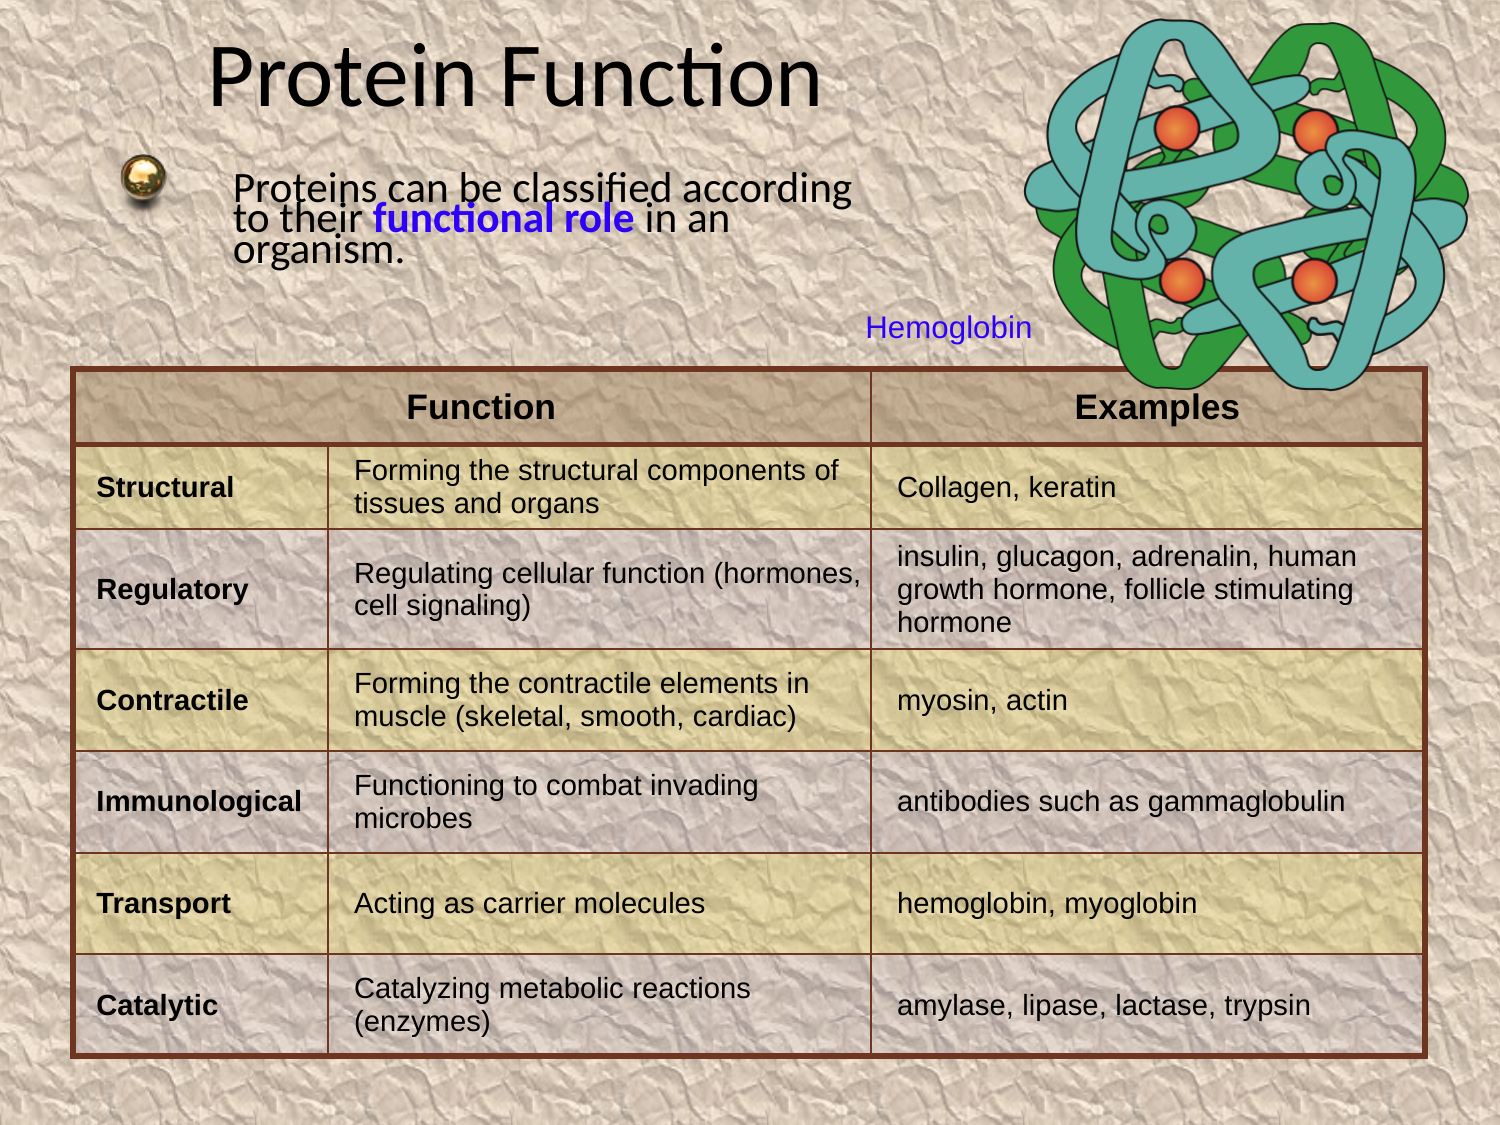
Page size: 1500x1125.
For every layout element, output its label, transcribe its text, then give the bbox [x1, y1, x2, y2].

table_cell Forming the contractile elements in muscle (skeletal, smooth, cardiac) [329, 650, 870, 750]
picture [120, 154, 167, 216]
list Proteins can be classified according to their functional role in an organism. [105, 172, 893, 280]
table_cell Acting as carrier molecules [329, 854, 870, 953]
table_cell antibodies such as gammaglobulin [872, 752, 1422, 852]
table_cell Immunological [76, 752, 327, 852]
picture [1003, 0, 1493, 415]
table_cell Catalyzing metabolic reactions (enzymes) [329, 955, 870, 1053]
title Protein Function [8, 0, 998, 132]
table_cell Contractile [76, 650, 327, 750]
table_cell Catalytic [76, 955, 327, 1053]
table_cell amylase, lipase, lactase, trypsin [872, 955, 1422, 1053]
table_header Examples [872, 372, 1422, 442]
table_cell Regulatory [76, 530, 327, 648]
table_cell hemoglobin, myoglobin [872, 854, 1422, 953]
text_box Hemoglobin [852, 307, 998, 346]
table_cell myosin, actin [872, 650, 1422, 750]
table_cell Regulating cellular function (hormones, cell signaling) [329, 530, 870, 648]
table_cell Forming the structural components of tissues and organs [329, 447, 870, 528]
table_header Function [76, 372, 870, 442]
table_cell Functioning to combat invading microbes [329, 752, 870, 852]
table_cell Transport [76, 854, 327, 953]
table_cell Structural [76, 447, 327, 528]
table_cell insulin, glucagon, adrenalin, human growth hormone, follicle stimulating hormone [872, 530, 1422, 648]
table_cell Collagen, keratin [872, 447, 1422, 528]
